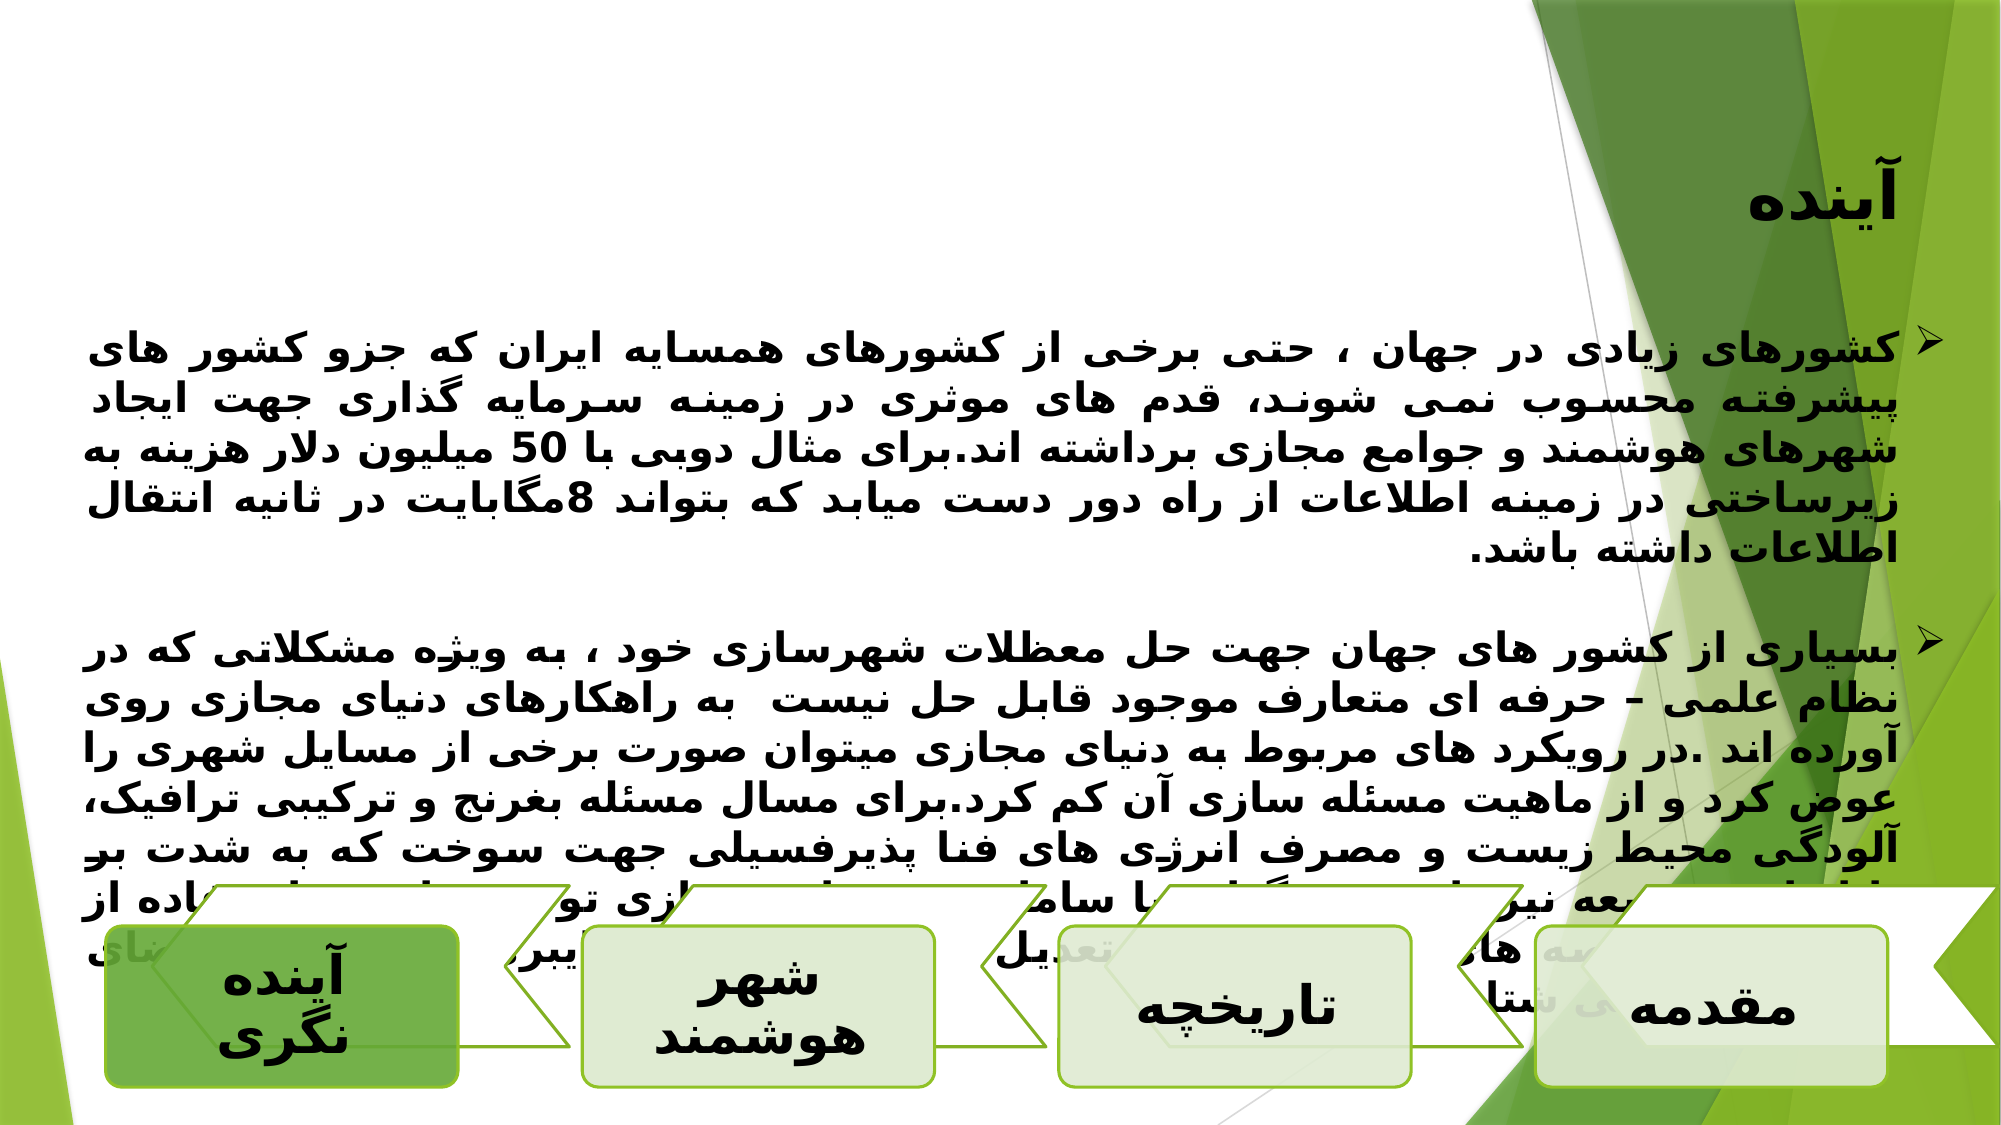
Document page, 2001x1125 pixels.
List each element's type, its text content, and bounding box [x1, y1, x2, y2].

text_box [104, 827, 2000, 1125]
text_box آینده [1052, 145, 1916, 241]
text_box کشورهای زیادی در جهان ، حتی برخی از کشورهای همسایه ایران که جزو کشور های پیشرفته محسوب نمی شوند، قدم های موثری در زمینه سرمایه گذاری جهت ایجاد شهرهای هوشمند و جوامع مجازی برداشته اند.برای مثال دوبی با 50 میلیون دلار هزینه به زیرساختی در زمینه اطلاعات از راه دور دست میابد که بتواند 8مگابایت در ثانیه انتقال اطلاعات داشته باشد. بسیاری از کشور های جهان جهت حل معظلات شهرسازی خود ، به ویژه مشکلاتی که در نظام علمی – حرفه ای متعارف موجود قابل حل نیست به راهکارهای دنیای مجازی روی آورده اند .در رویکرد های مربوط به دنیای مجازی میتوان صورت برخی از مسایل شهری را عوض کرد و از ماهیت مسئله سازی آن کم کرد.برای مسال مسئله بغرنج و ترکیبی ترافیک، آلودگی محیط زیست و مصرف انرژی های فنا پذیرفسیلی جهت سوخت که به شدت بر ناپایداری توسعه نیز تاثیر می گذارد با ساماندهی جوامع مجازی توسعه یافته ، استفاده از تجهیزات و عرصه های کالبدی واقعی تعدیل شده و فضاهای سایبری نیز به کمک فضای کالبدی شهر می شتابند. [67, 312, 1962, 1028]
